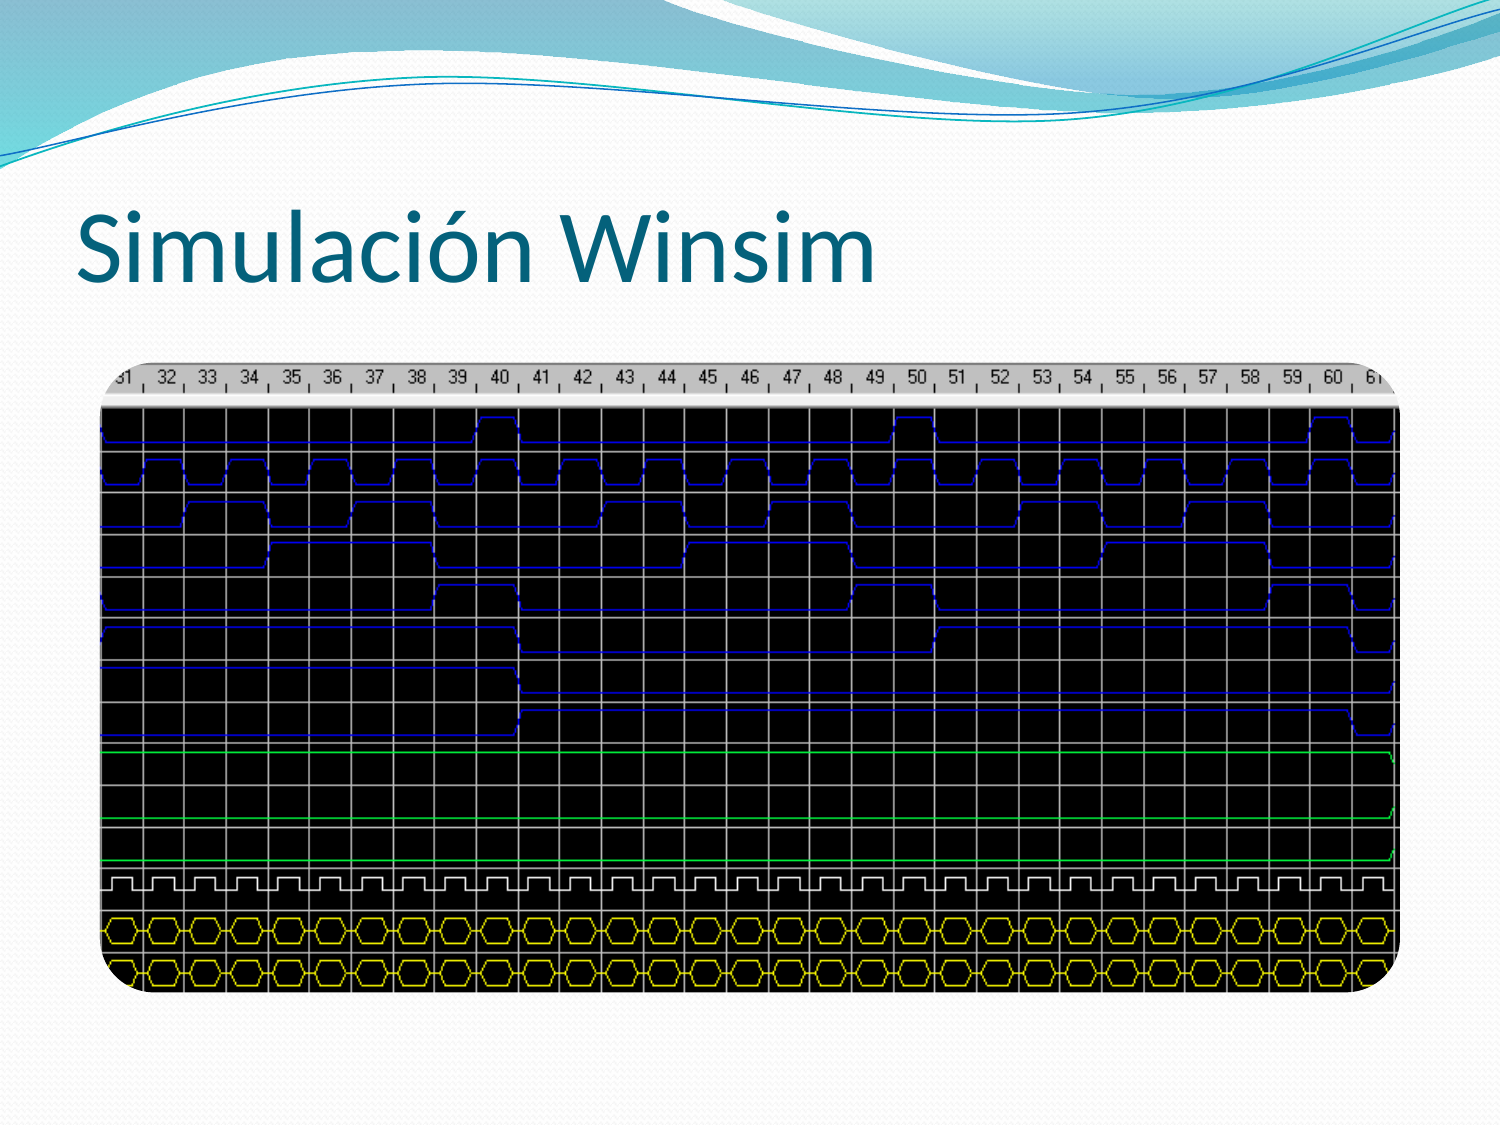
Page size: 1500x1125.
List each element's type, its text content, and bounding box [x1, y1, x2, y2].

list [99, 362, 1401, 993]
title Simulación Winsim [75, 115, 1425, 303]
